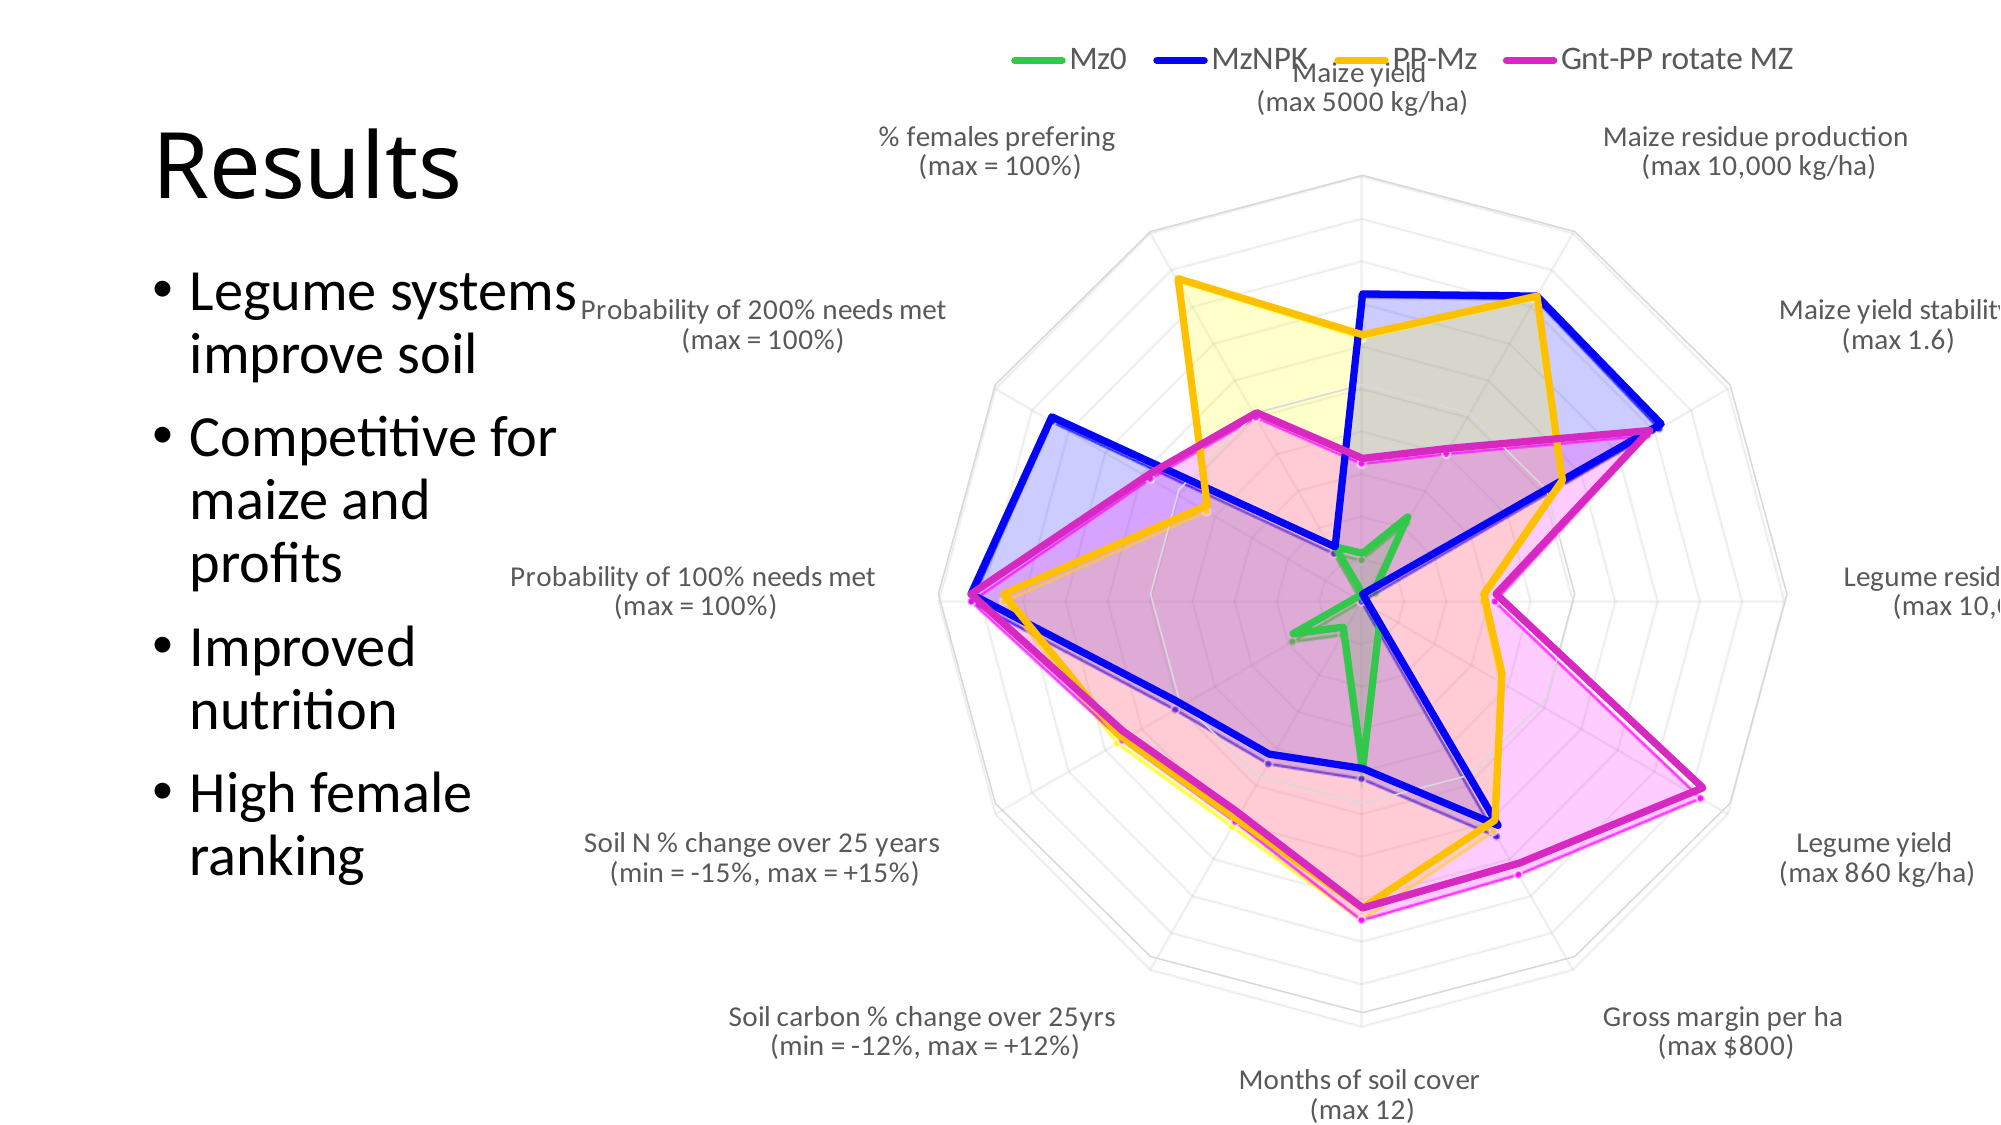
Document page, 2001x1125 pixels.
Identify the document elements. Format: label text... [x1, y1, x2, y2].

title Results [137, 59, 484, 252]
list Legume systems improve soil Competitive for maize and profits Improved nutrition High female ranking [137, 252, 484, 967]
chart [484, 0, 2000, 1125]
